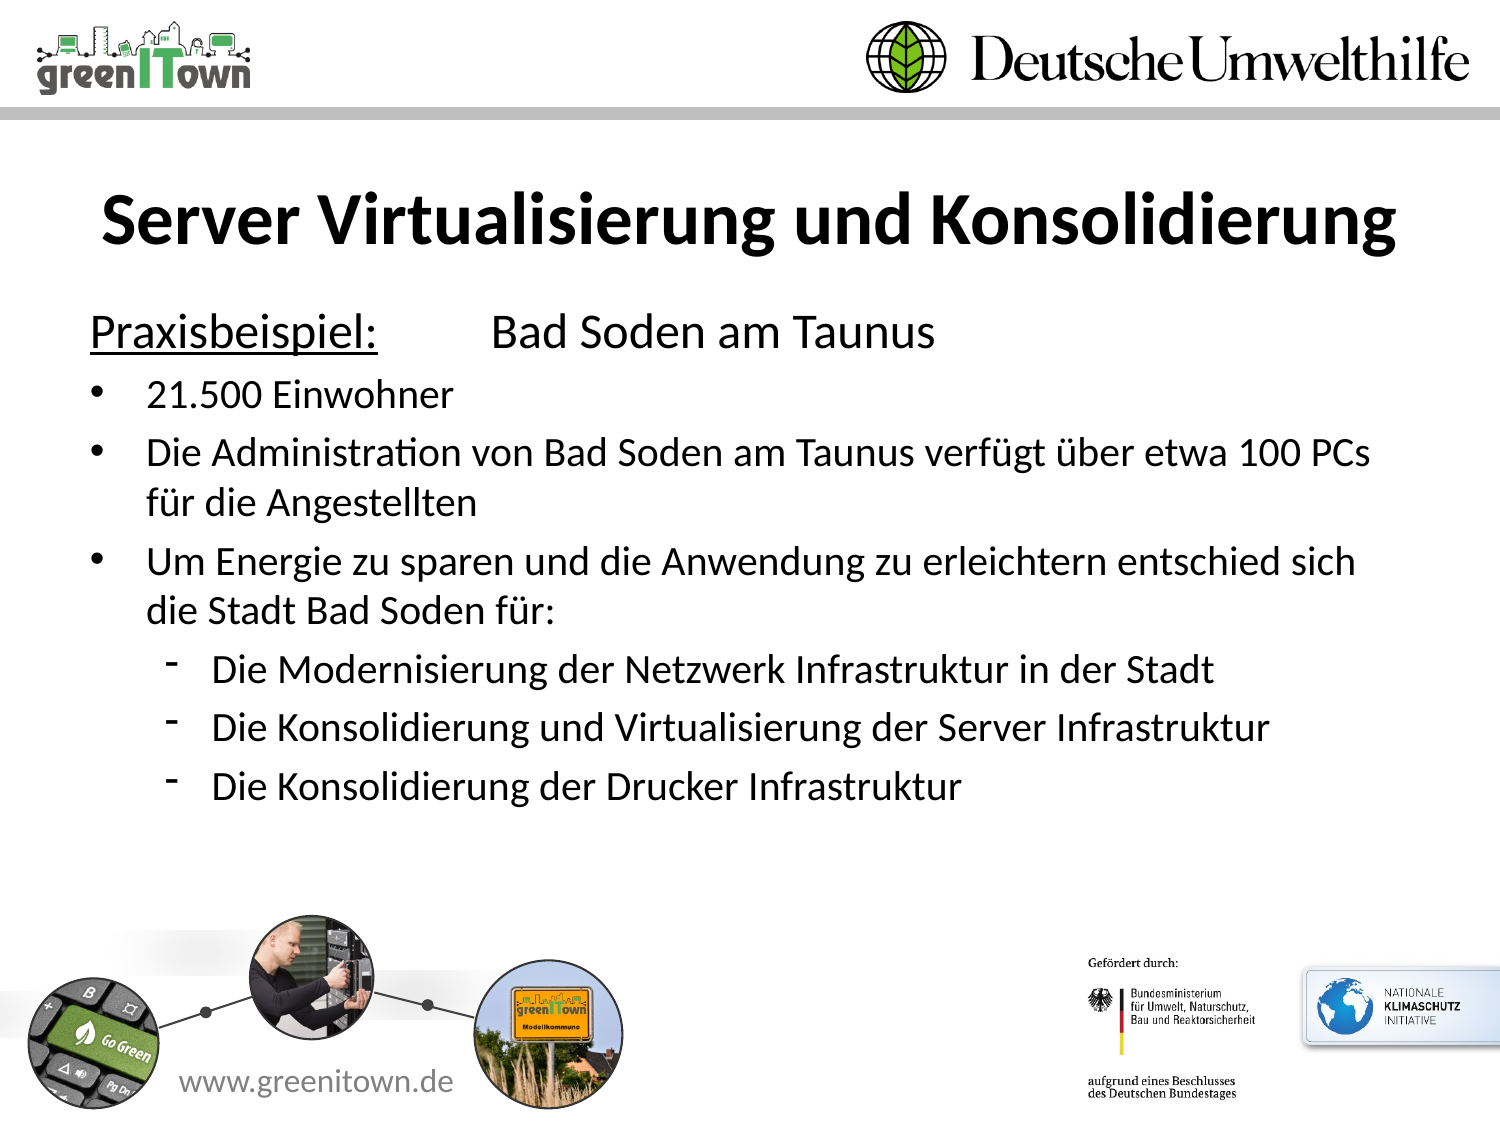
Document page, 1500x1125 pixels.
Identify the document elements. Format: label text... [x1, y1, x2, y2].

list Praxisbeispiel: Bad Soden am Taunus 21.500 Einwohner Die Administration von Bad Soden am Taunus verfügt über etwa 100 PCs für die Angestellten Um Energie zu sparen und die Anwendung zu erleichtern entschied sich die Stadt Bad Soden für: Die Modernisierung der Netzwerk Infrastruktur in der Stadt Die Konsolidierung und Virtualisierung der Server Infrastruktur Die Konsolidierung der Drucker Infrastruktur [75, 290, 1425, 1125]
picture [1425, 936, 1500, 1119]
picture [30, 983, 75, 1104]
picture [37, 21, 250, 95]
title Server Virtualisierung und Konsolidierung [75, 162, 1425, 290]
picture [866, 21, 1469, 93]
